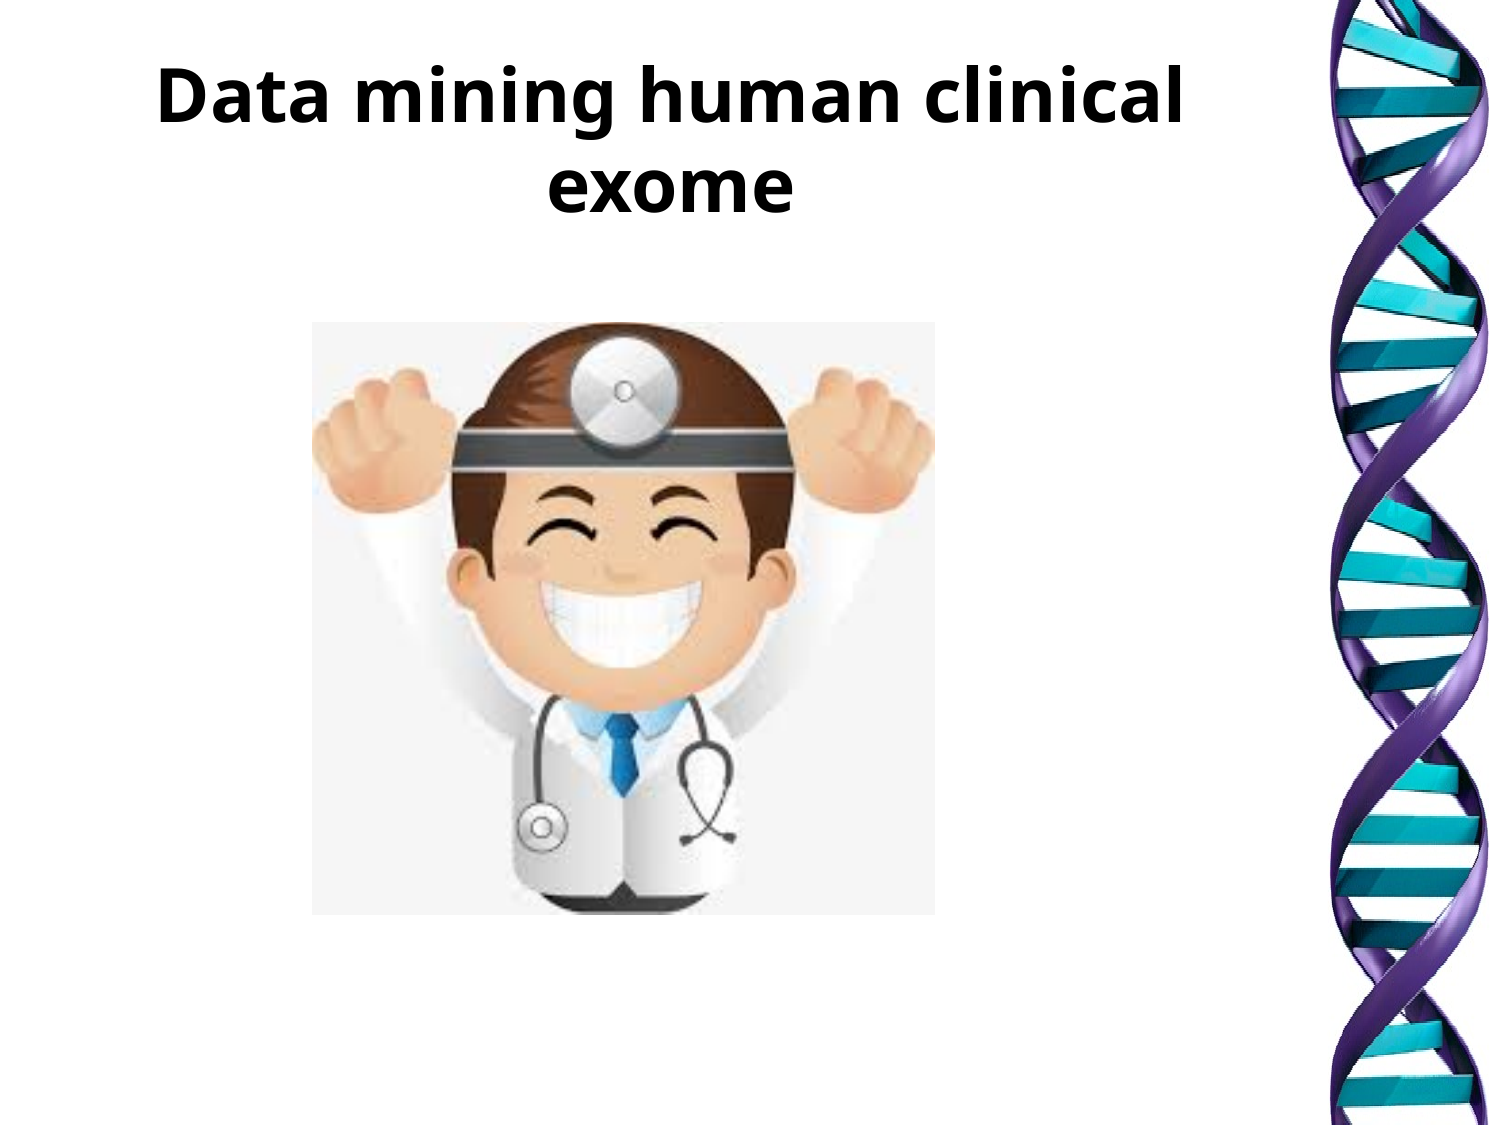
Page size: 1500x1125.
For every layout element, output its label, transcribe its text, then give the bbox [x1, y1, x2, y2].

picture [311, 321, 935, 916]
title Data mining human clinical exome [19, 46, 1317, 229]
picture [1322, 0, 1500, 1125]
